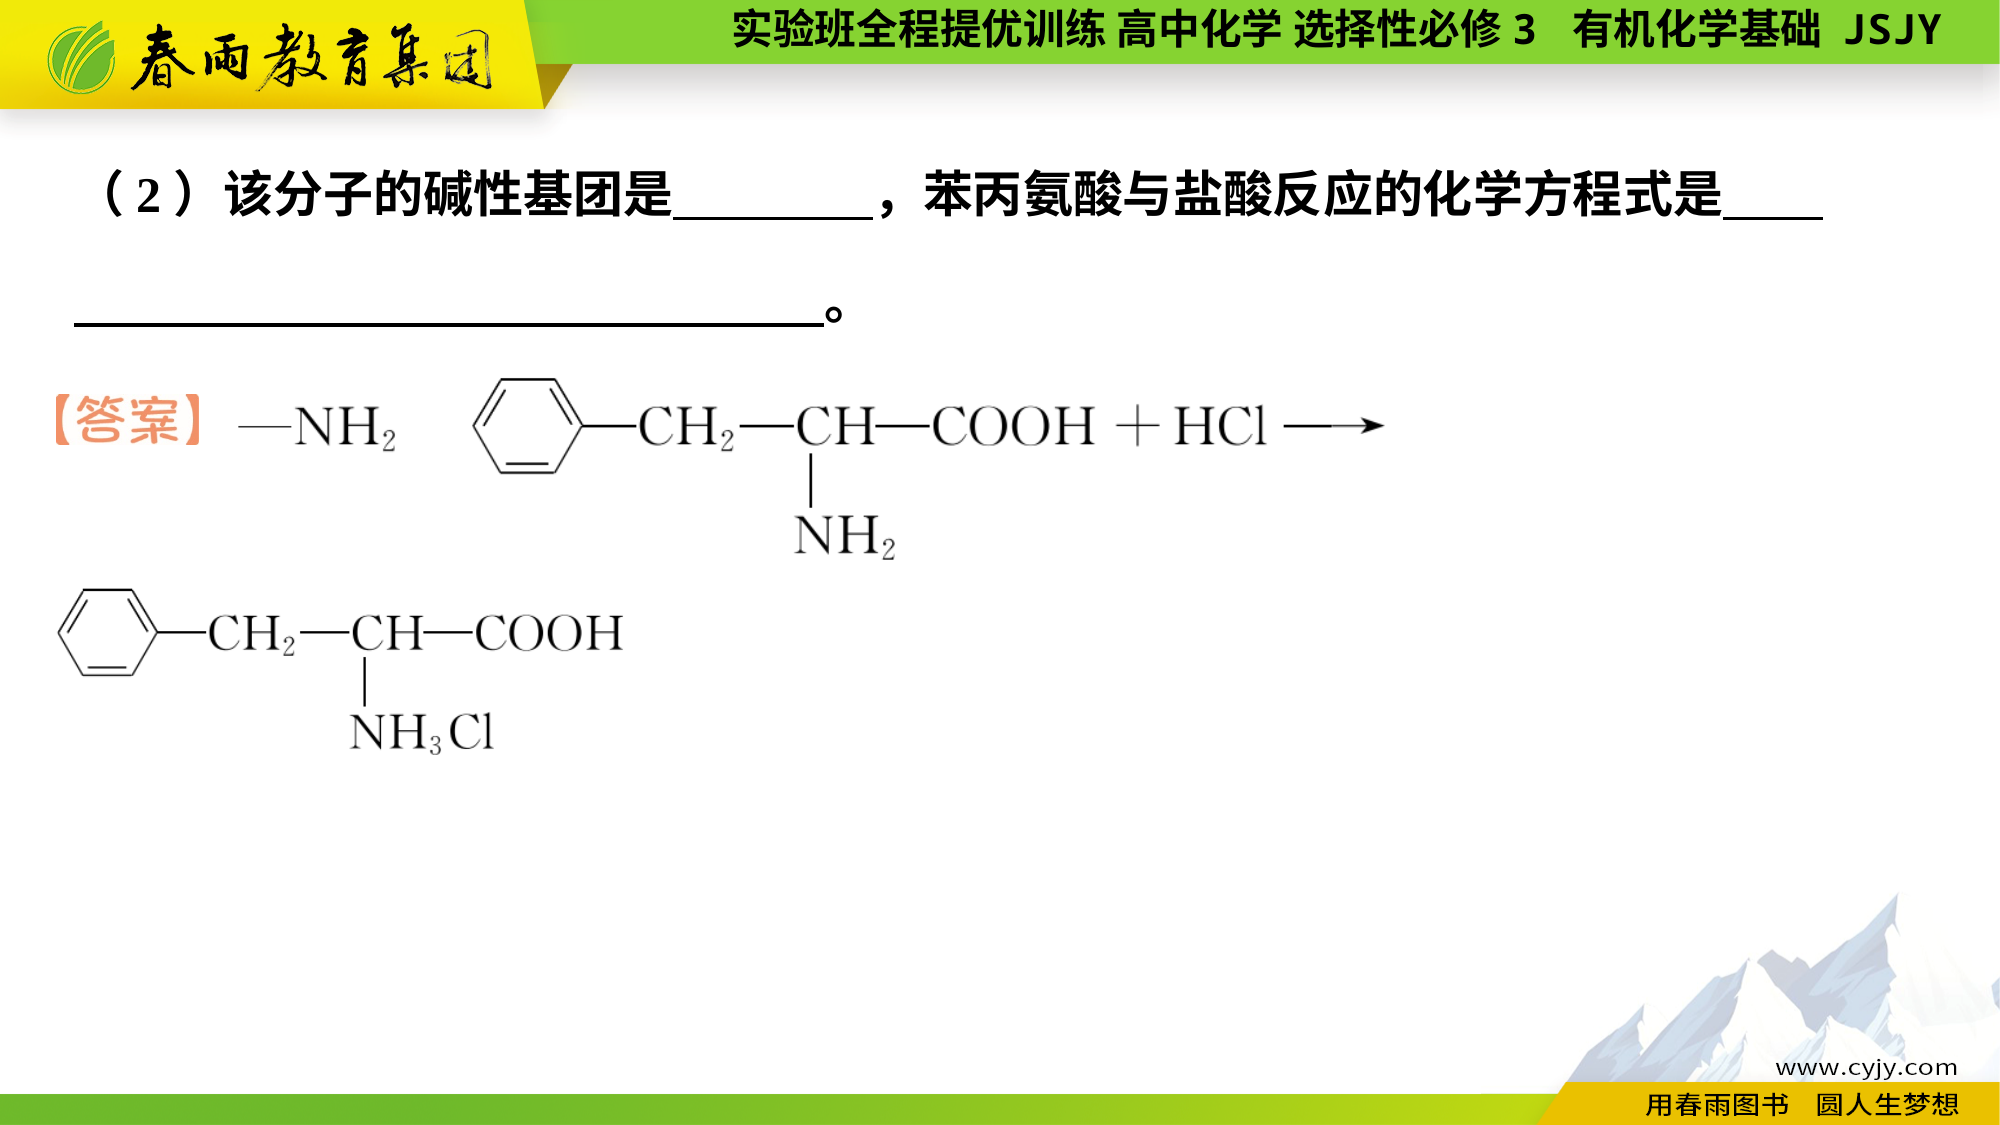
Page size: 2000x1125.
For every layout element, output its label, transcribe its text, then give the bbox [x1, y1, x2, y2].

picture [0, 0, 2000, 1125]
list （2）该分子的碱性基团是 ，苯丙氨酸与盐酸反应的化学方程式是 。 [59, 125, 1944, 328]
